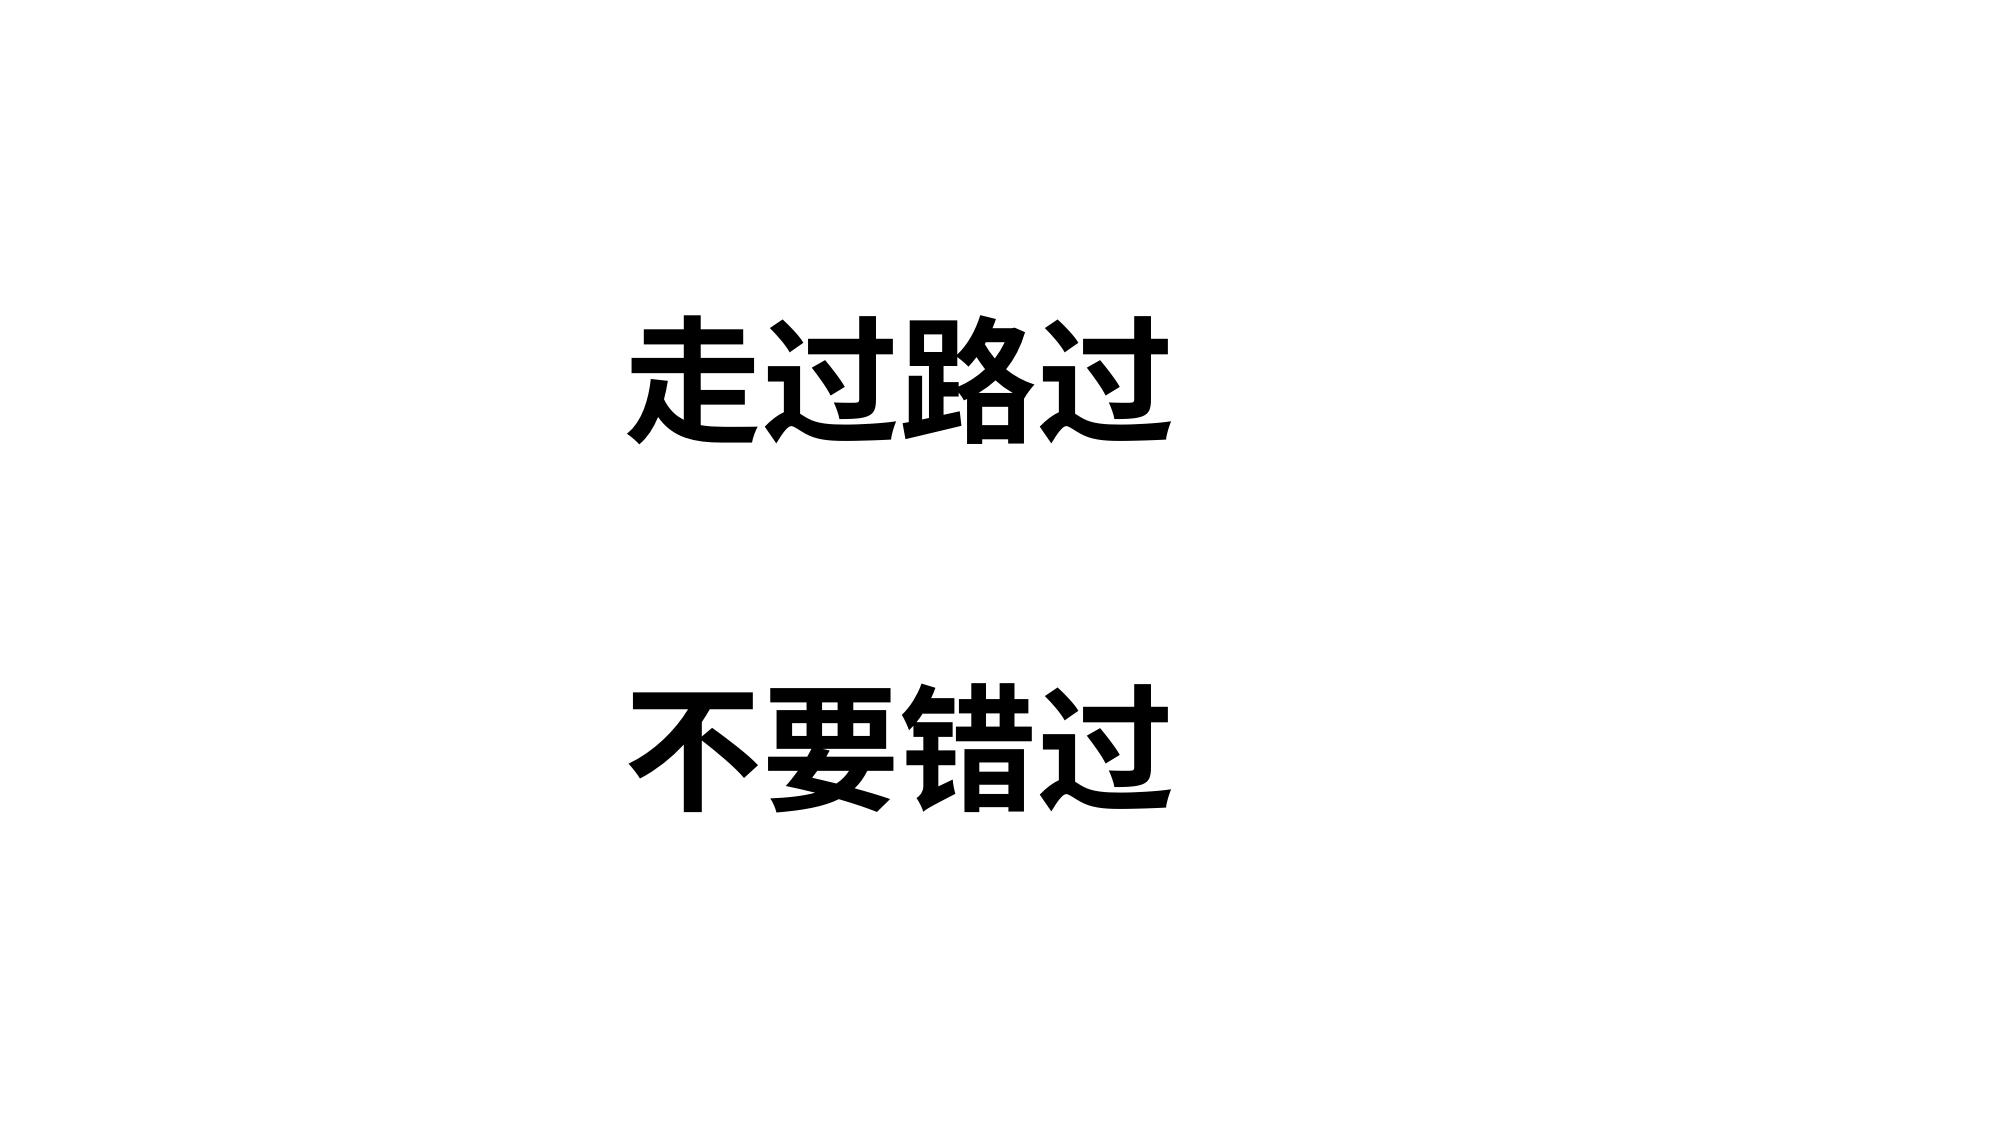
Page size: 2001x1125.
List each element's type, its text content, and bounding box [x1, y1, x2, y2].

text_box 走过路过 [609, 287, 1391, 468]
text_box 不要错过 [609, 655, 1391, 836]
